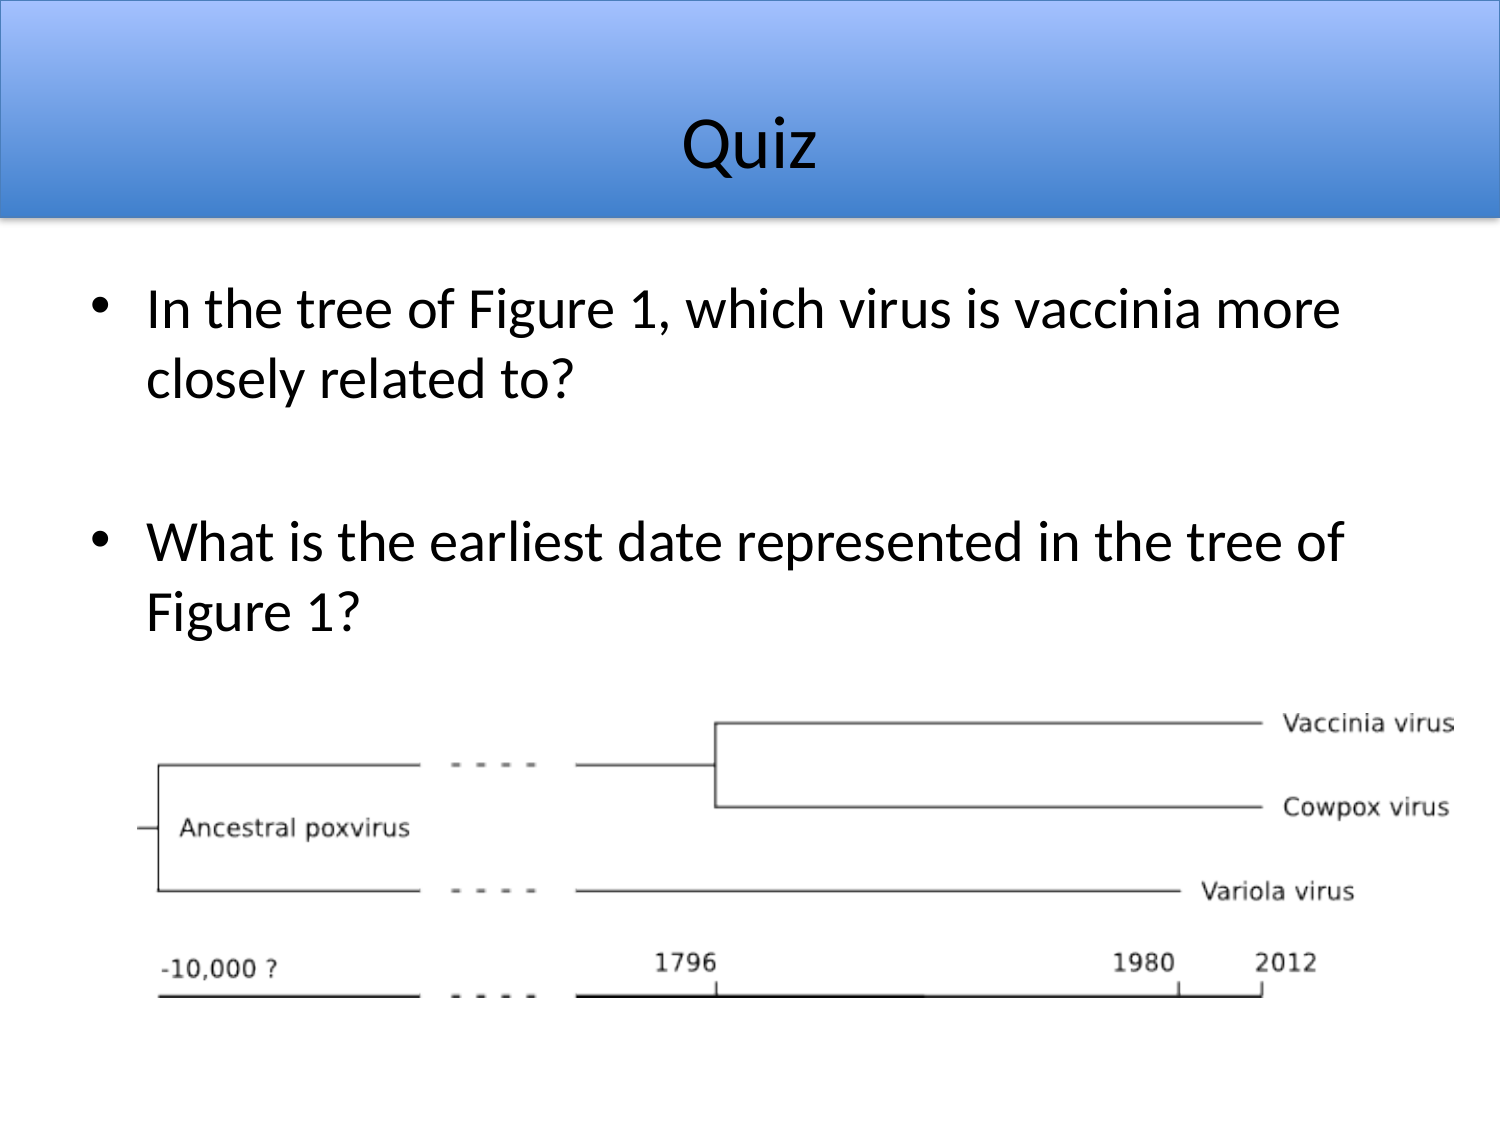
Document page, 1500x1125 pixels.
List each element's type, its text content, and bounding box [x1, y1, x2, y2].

picture [136, 713, 1454, 998]
title Quiz [75, 45, 1425, 233]
list In the tree of Figure 1, which virus is vaccinia more closely related to? What is the earliest date represented in the tree of Figure 1? [75, 262, 1425, 1005]
